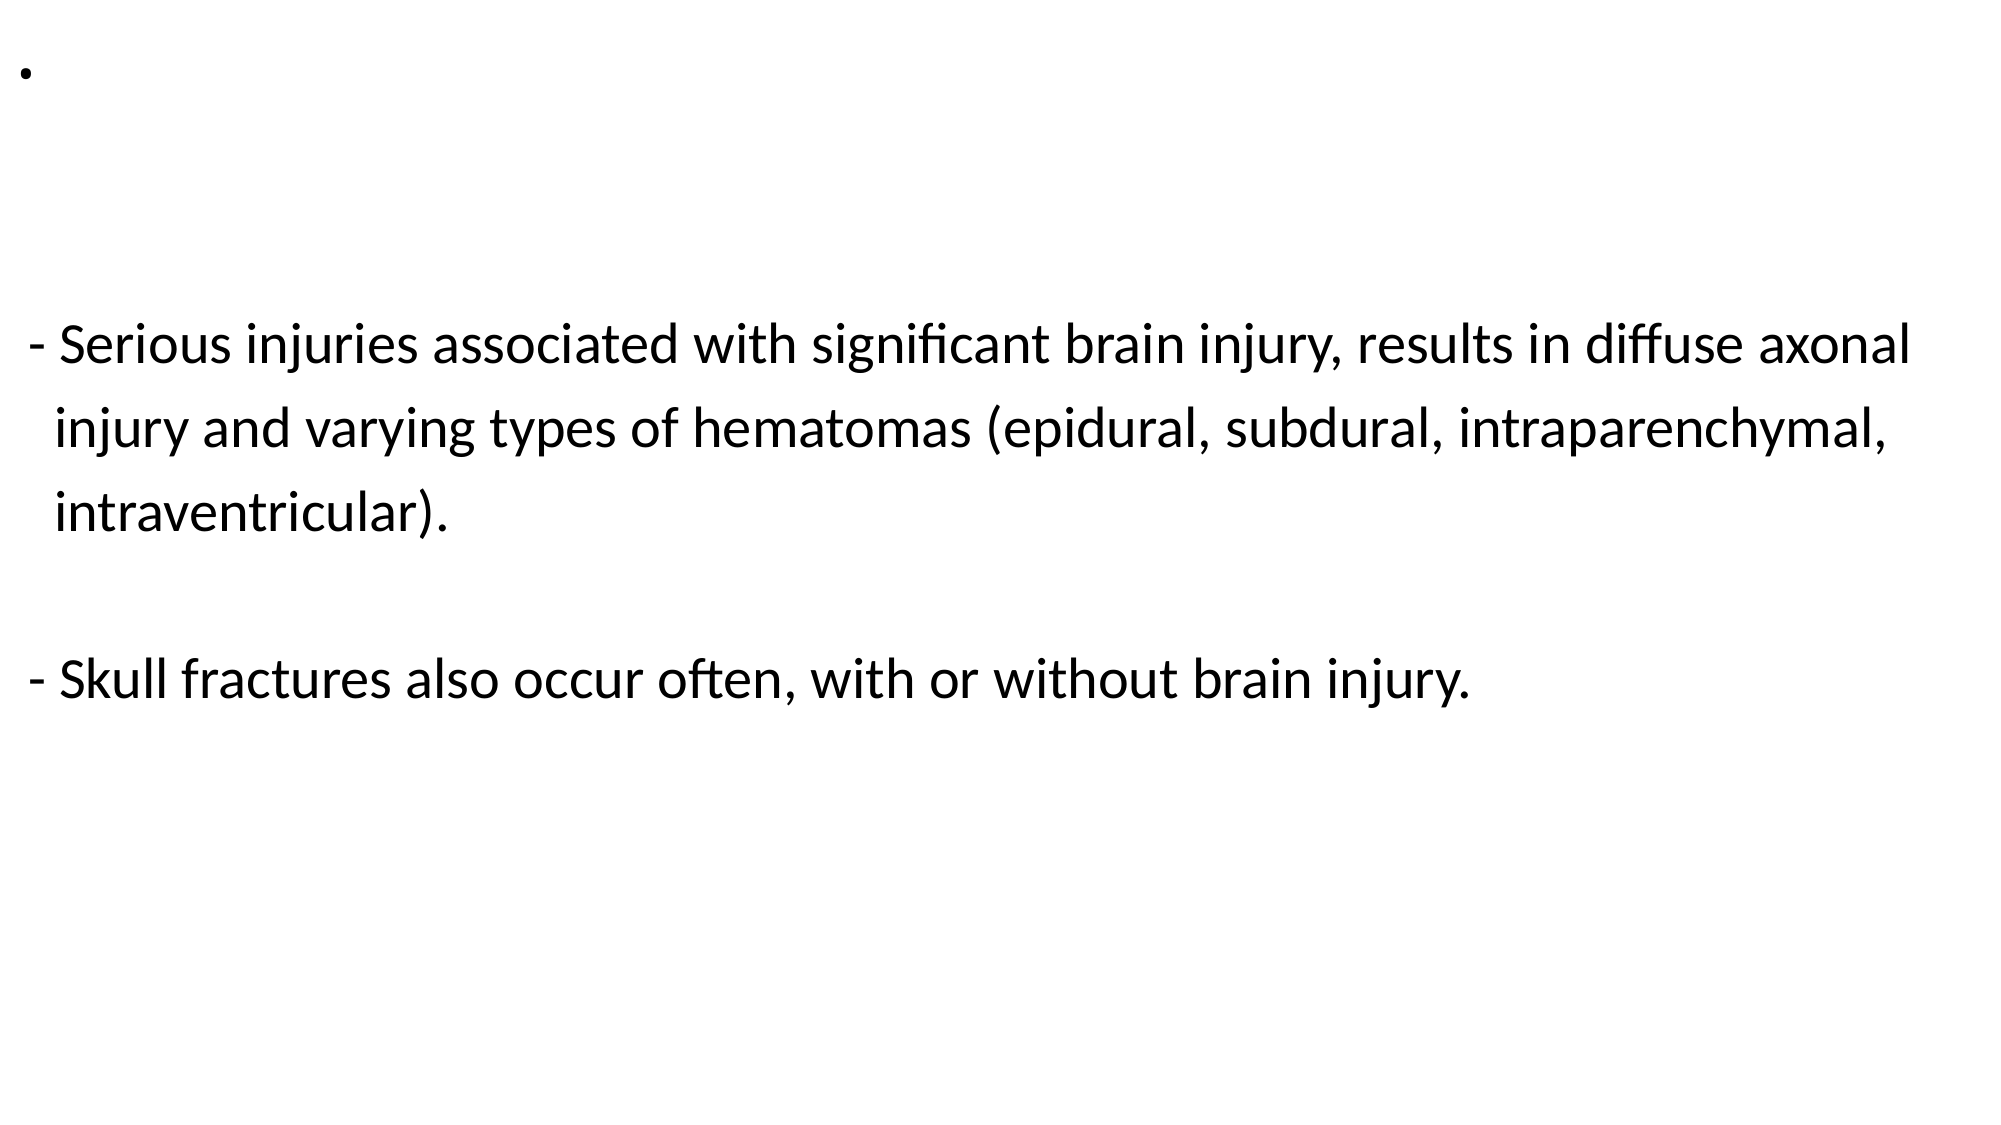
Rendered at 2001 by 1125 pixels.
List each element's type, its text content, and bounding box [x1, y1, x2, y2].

title . [0, 0, 1863, 104]
list - Serious injuries associated with significant brain injury, results in diffuse axonal injury and varying types of hematomas (epidural, subdural, intraparenchymal, intraventricular). - Skull fractures also occur often, with or without brain injury. [0, 130, 2000, 1125]
